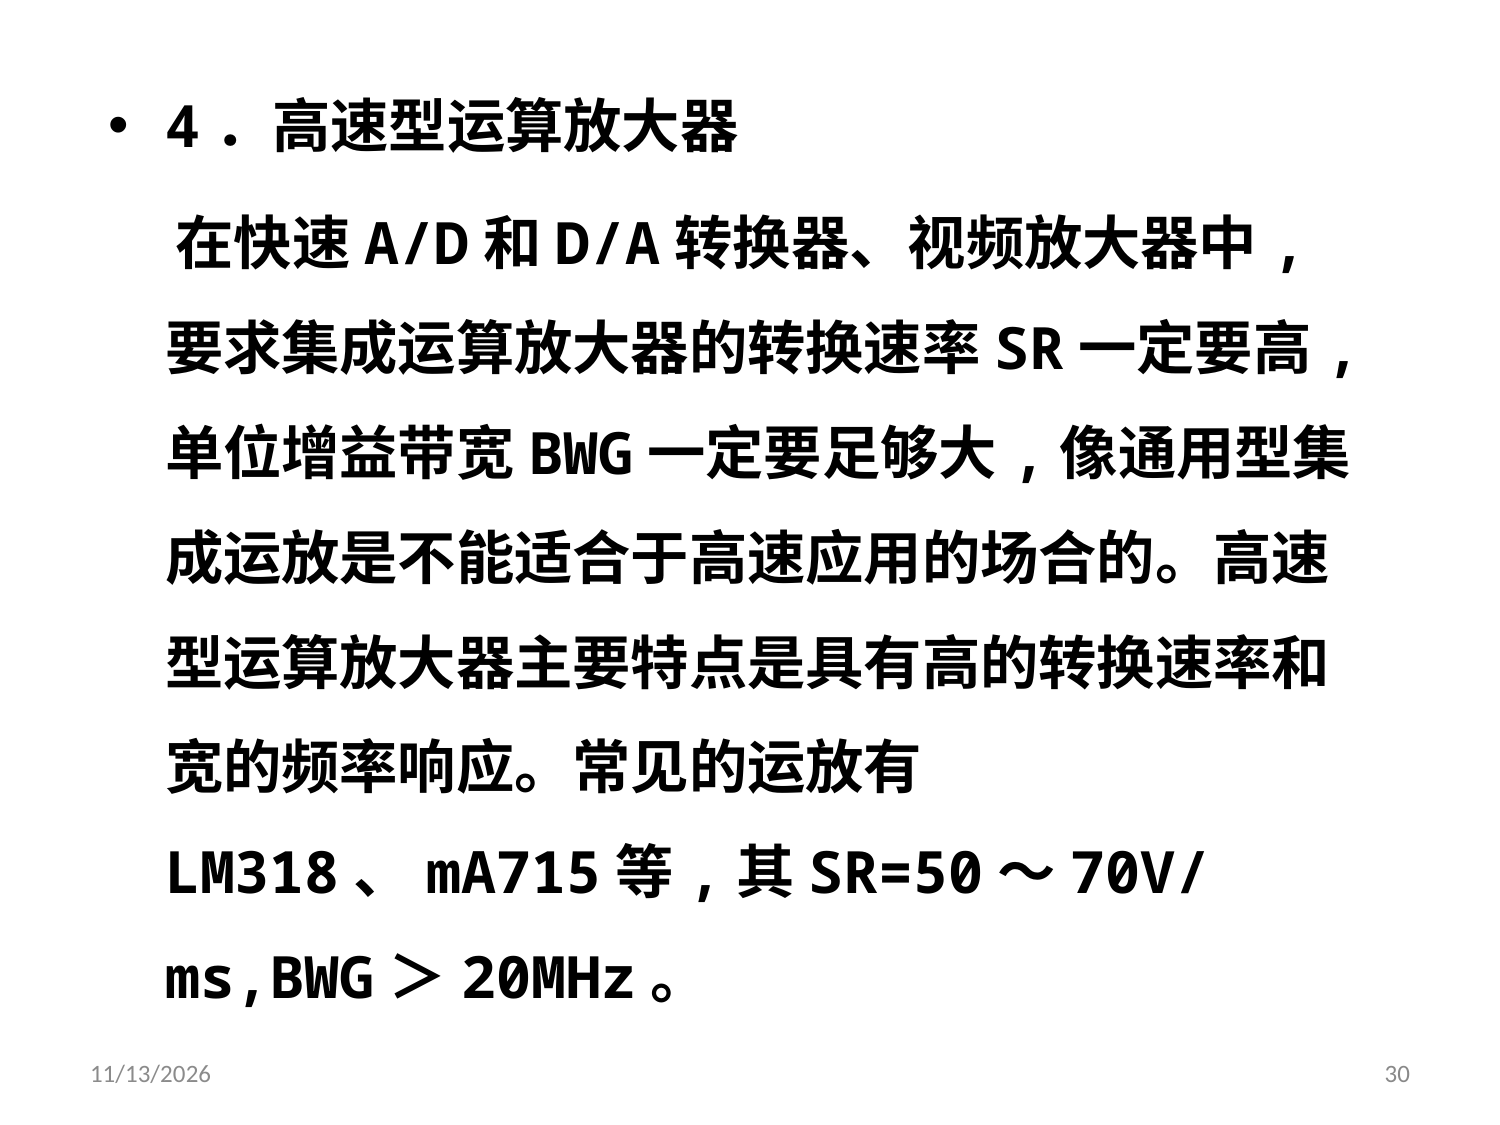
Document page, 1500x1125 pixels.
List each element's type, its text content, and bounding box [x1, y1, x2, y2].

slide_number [75, 1042, 425, 1103]
slide_number 30 [1074, 1042, 1425, 1103]
list 4．高速型运算放大器 在快速A/D和D/A转换器、视频放大器中,要求集成运算放大器的转换速率SR一定要高,单位增益带宽BWG一定要足够大,像通用型集成运放是不能适合于高速应用的场合的。高速型运算放大器主要特点是具有高的转换速率和宽的频率响应。常见的运放有LM318、mA715等,其SR=50～70V/ms,BWG＞20MHz。 [93, 46, 1369, 910]
